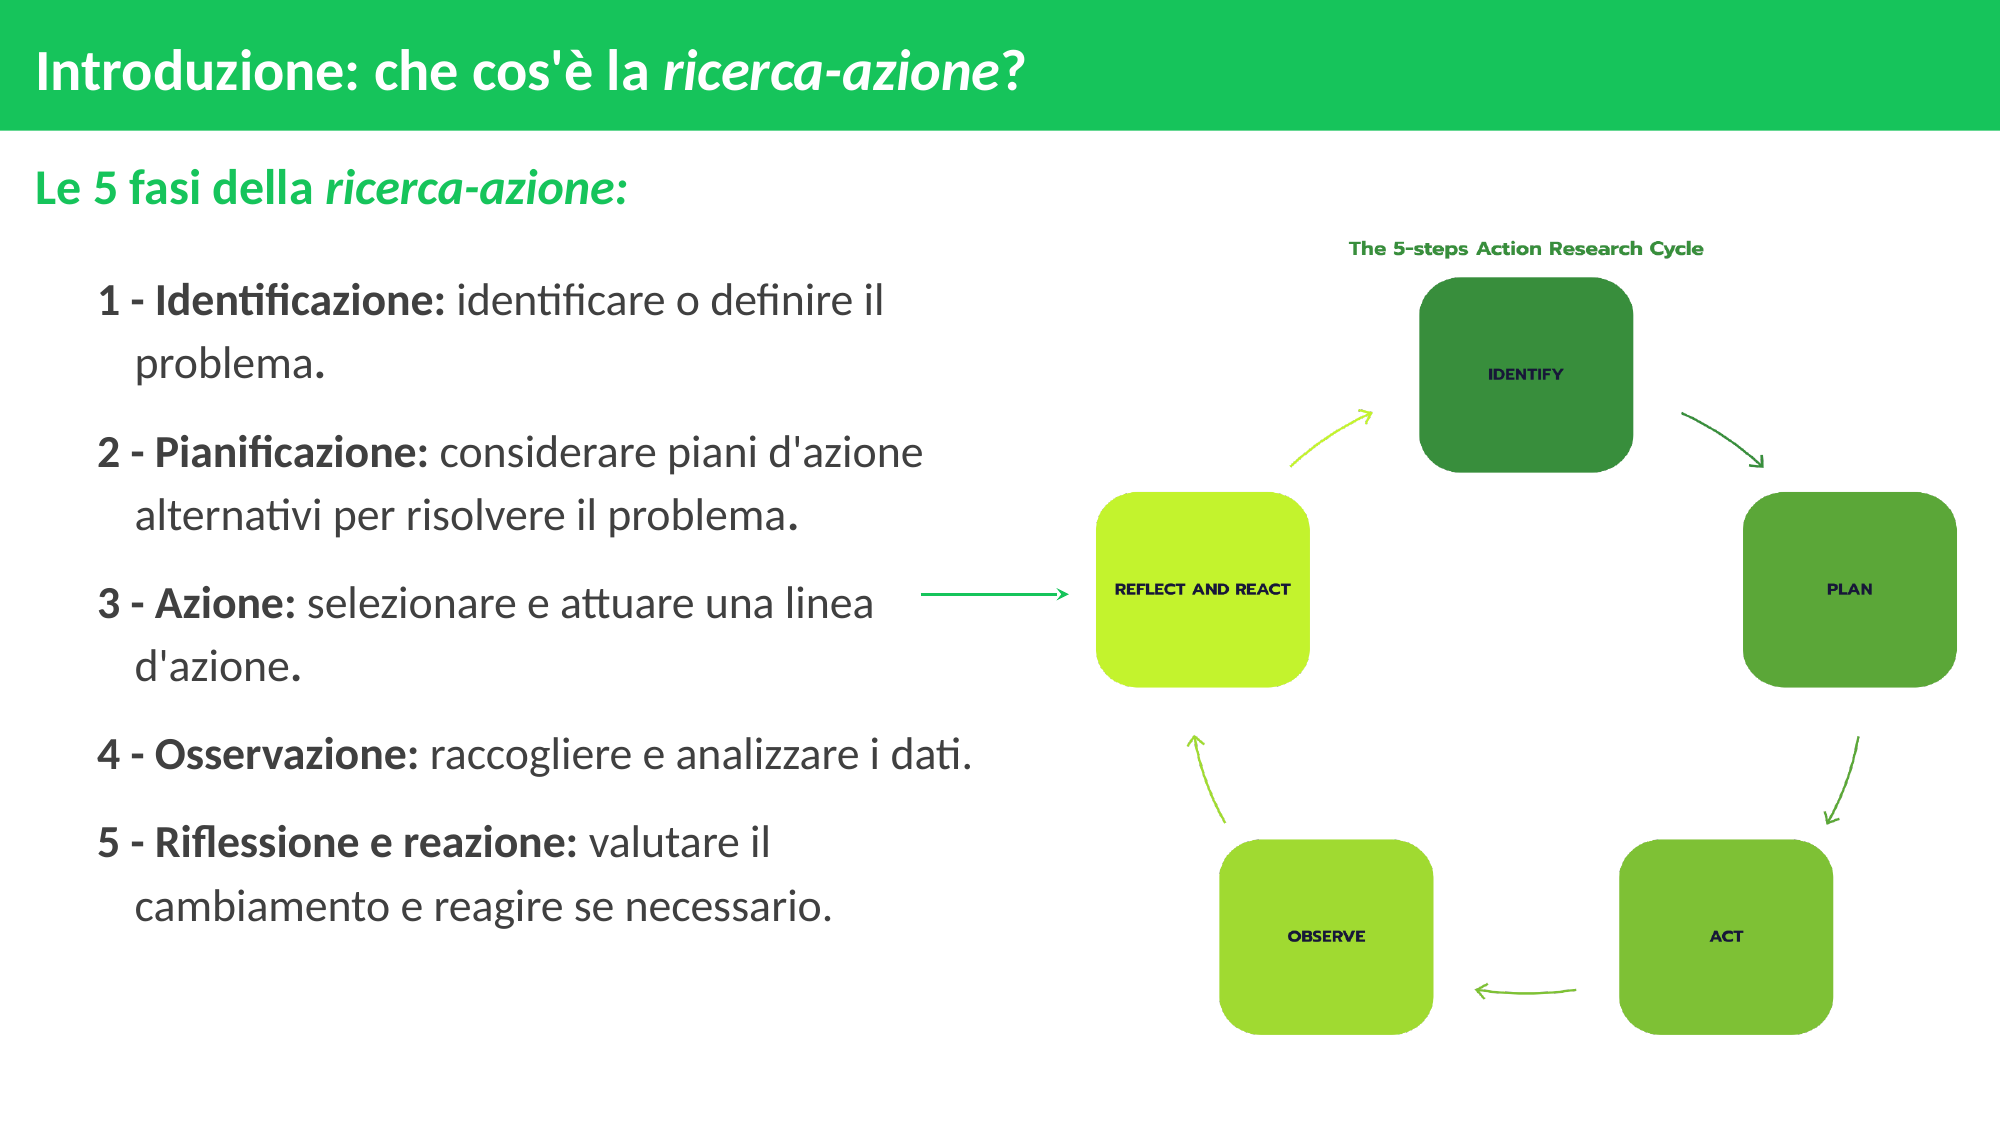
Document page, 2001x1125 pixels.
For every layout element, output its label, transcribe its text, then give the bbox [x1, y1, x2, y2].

picture [999, 116, 2001, 1069]
list Le 5 fasi della ricerca-azione: [20, 143, 994, 234]
text_box 1 - Identificazione: identificare o definire il problema. 2 - Pianificazione: considerare piani d'azione alternativi per risolvere il problema. 3 - Azione: selezionare e attuare una linea d'azione. 4 - Osservazione: raccogliere e analizzare i dati. 5 - Riflessione e reazione: valutare il cambiamento e reagire se necessario. [44, 246, 994, 942]
title Introduzione: che cos'è la ricerca-azione? [20, 12, 1980, 131]
